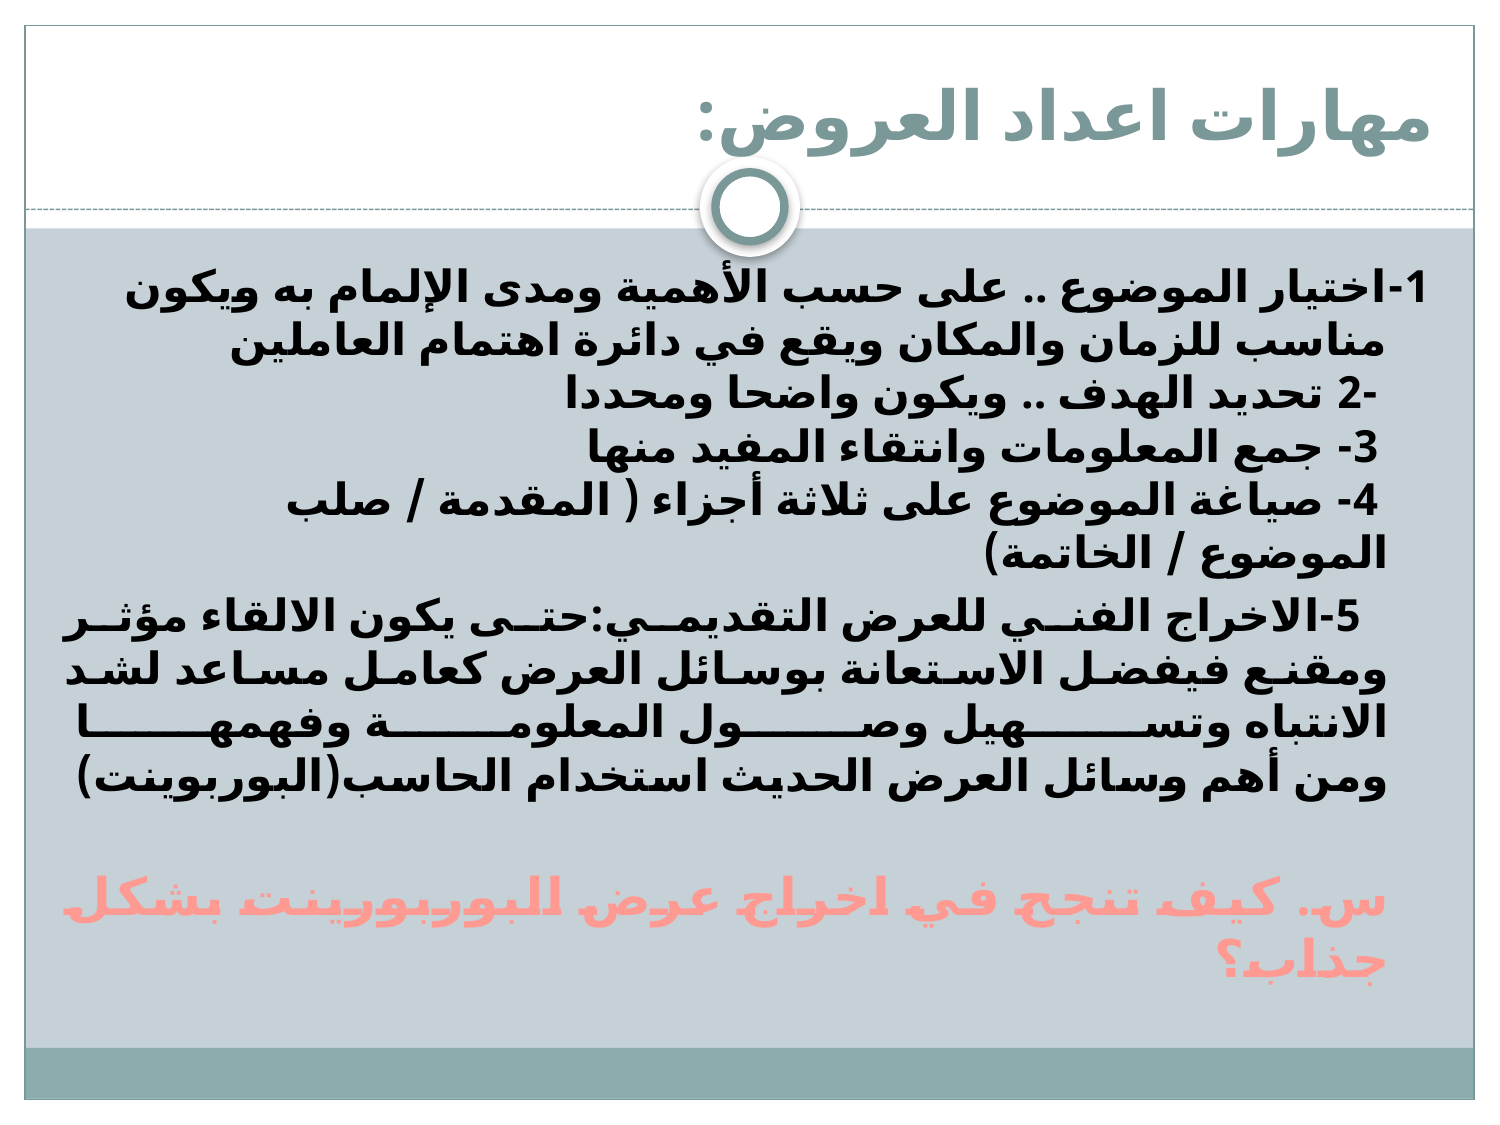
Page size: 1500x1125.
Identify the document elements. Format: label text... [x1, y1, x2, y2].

list 1-اختيار الموضوع .. على حسب الأهمية ومدى الإلمام به ويكون مناسب للزمان والمكان ويقع في دائرة اهتمام العاملين -2 تحديد الهدف .. ويكون واضحا ومحددا 3- جمع المعلومات وانتقاء المفيد منها 4- صياغة الموضوع على ثلاثة أجزاء ( المقدمة / صلب الموضوع / الخاتمة) 5-الاخراج الفني للعرض التقديمي:حتى يكون الالقاء مؤثر ومقنع فيفضل الاستعانة بوسائل العرض كعامل مساعد لشد الانتباه وتسهيل وصول المعلومة وفهمها ومن أهم وسائل العرض الحديث استخدام الحاسب(البوربوينت) س. كيف تنجح في اخراج عرض البوربورينت بشكل جذاب؟ [49, 250, 1445, 1001]
title مهارات اعداد العروض: [49, 37, 1450, 162]
